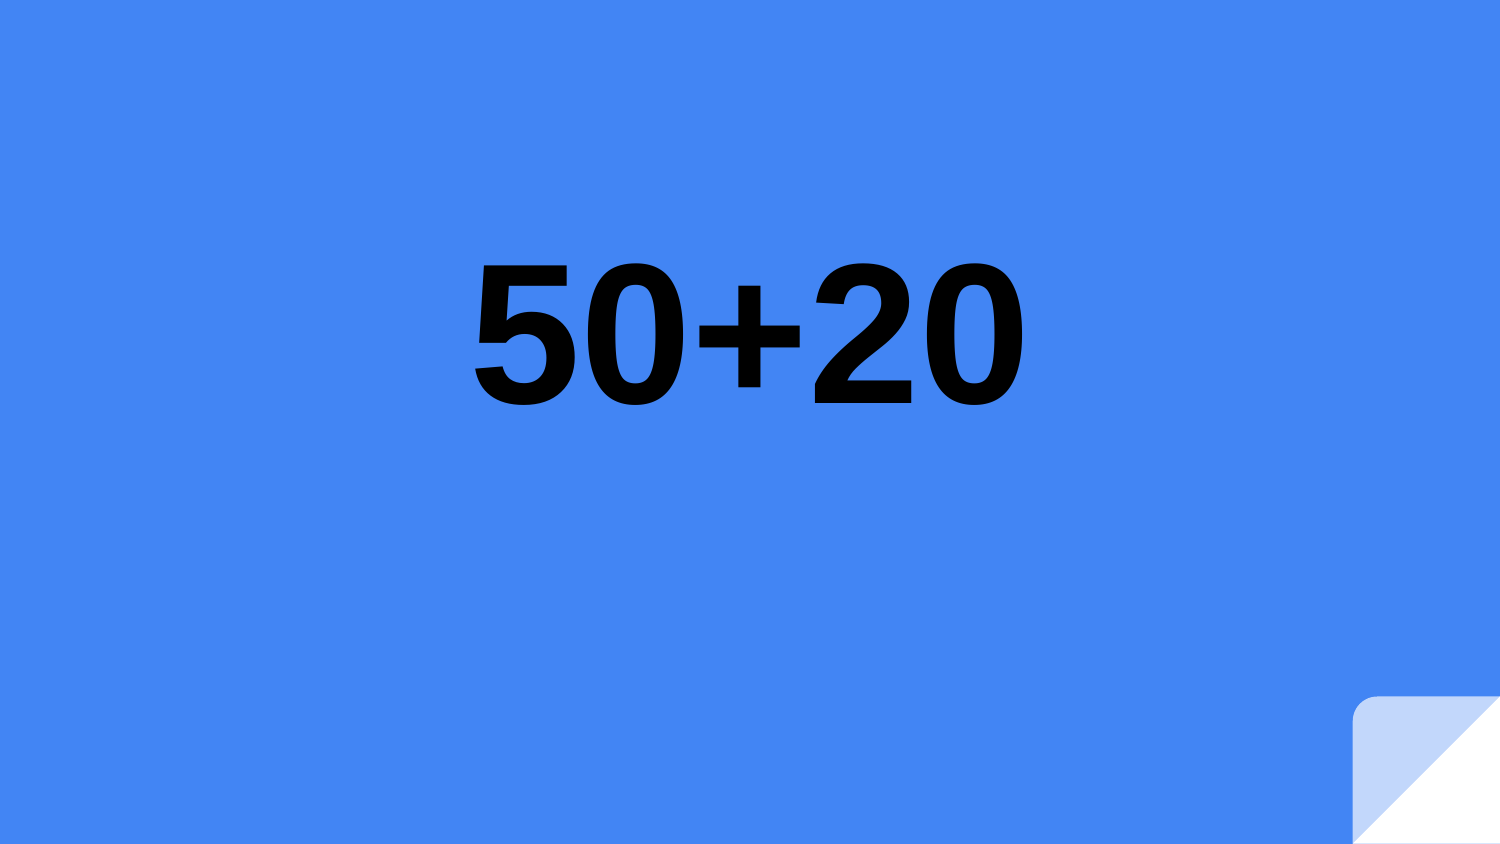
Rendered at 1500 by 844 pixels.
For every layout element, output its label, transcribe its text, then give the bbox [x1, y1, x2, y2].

title 50+20 [51, 207, 1449, 459]
